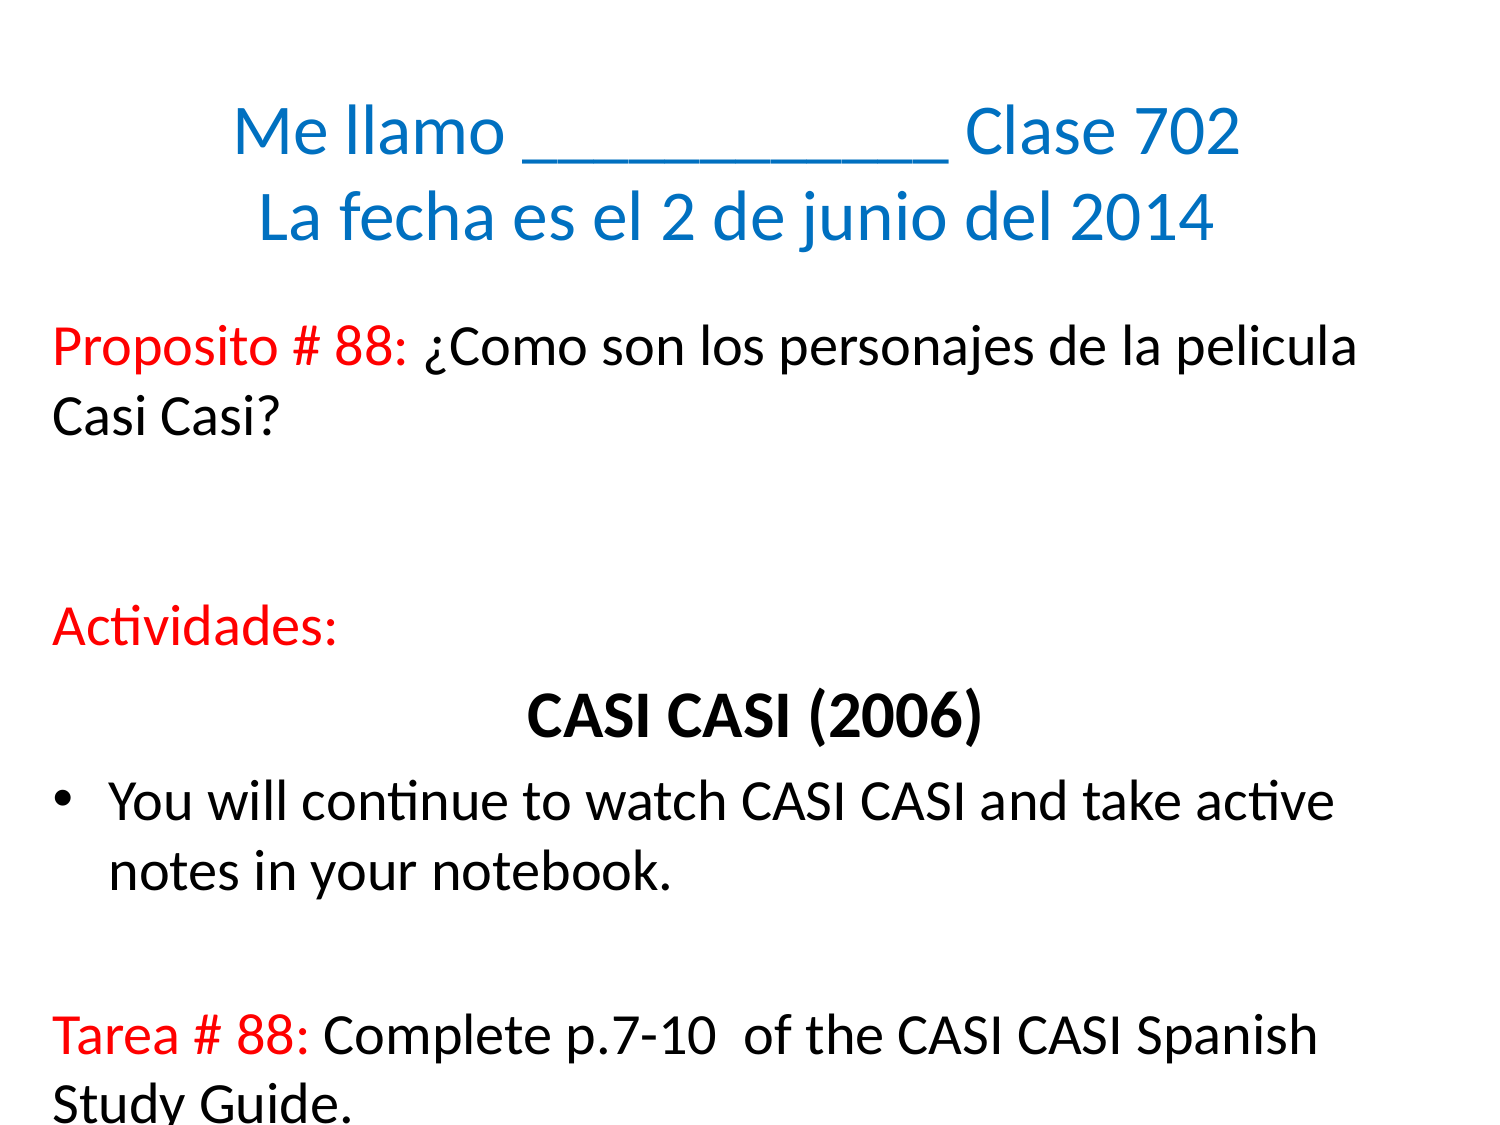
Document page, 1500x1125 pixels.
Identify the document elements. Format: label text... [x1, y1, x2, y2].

title Me llamo ____________ Clase 702 La fecha es el 2 de junio del 2014 [62, 75, 1413, 263]
list Proposito # 88: ¿Como son los personajes de la pelicula Casi Casi? Actividades: CASI CASI (2006) You will continue to watch CASI CASI and take active notes in your notebook. Tarea # 88: Complete p.7-10 of the CASI CASI Spanish Study Guide. [37, 299, 1475, 1063]
